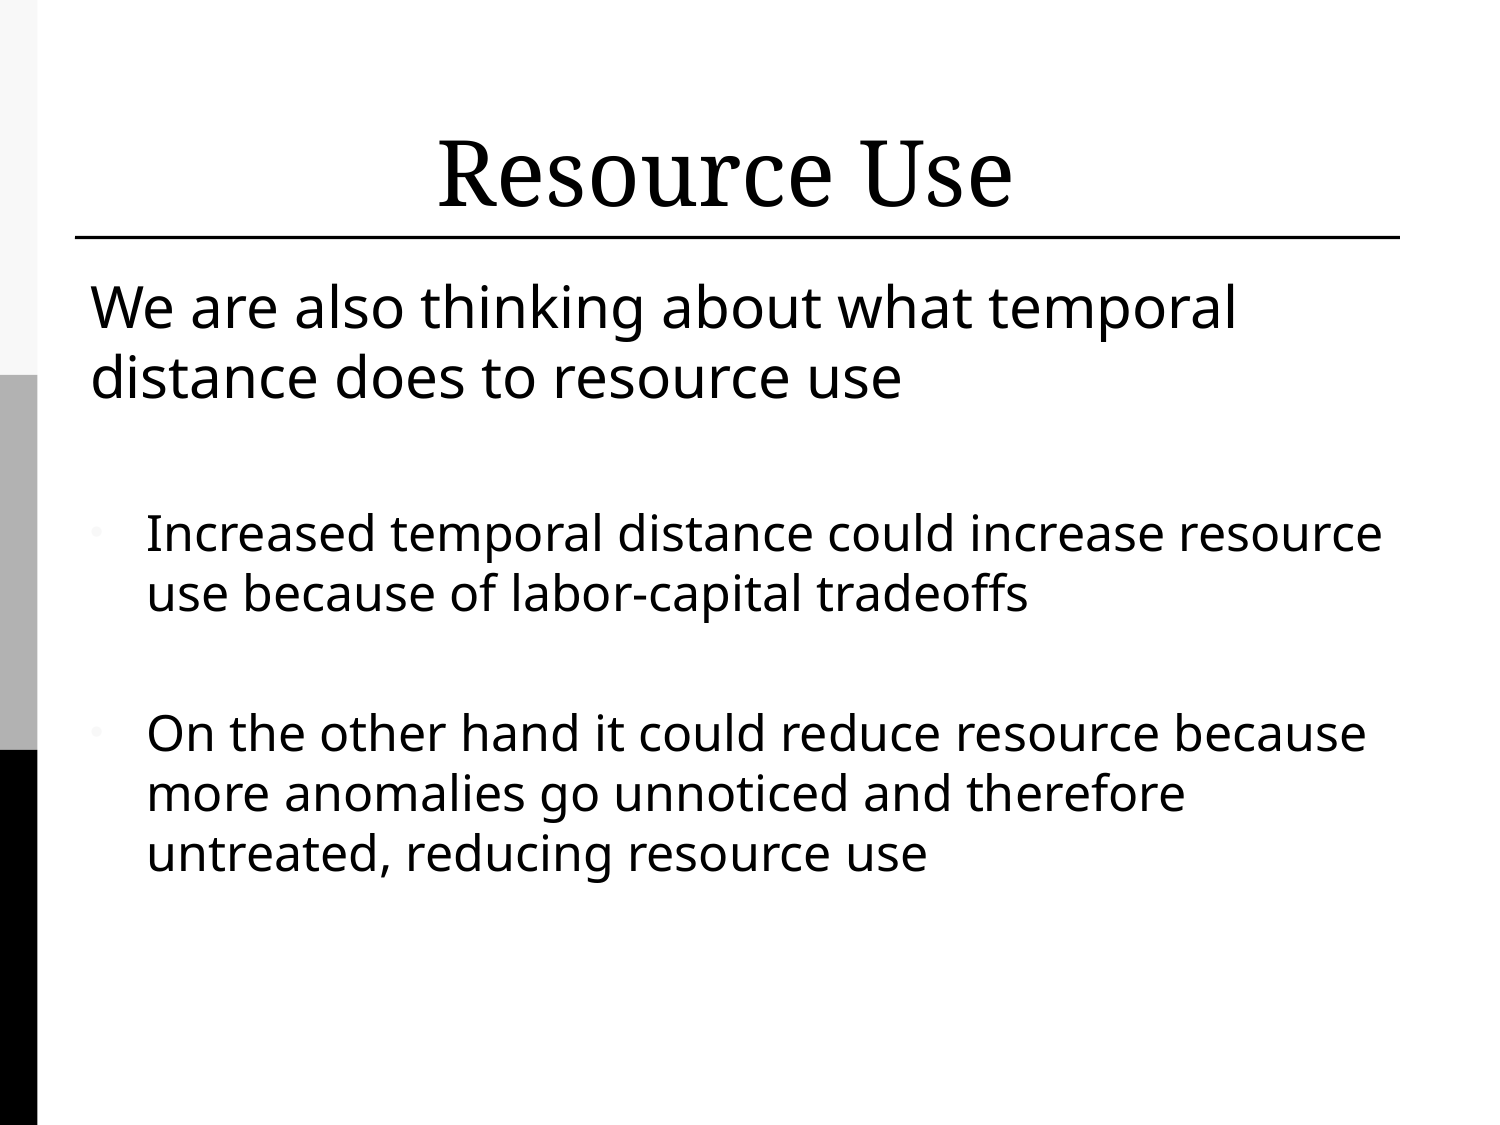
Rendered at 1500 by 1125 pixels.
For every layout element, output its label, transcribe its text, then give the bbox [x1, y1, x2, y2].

title Resource Use [74, 45, 1426, 233]
list We are also thinking about what temporal distance does to resource use Increased temporal distance could increase resource use because of labor-capital tradeoffs On the other hand it could reduce resource because more anomalies go unnoticed and therefore untreated, reducing resource use [74, 262, 1426, 1006]
